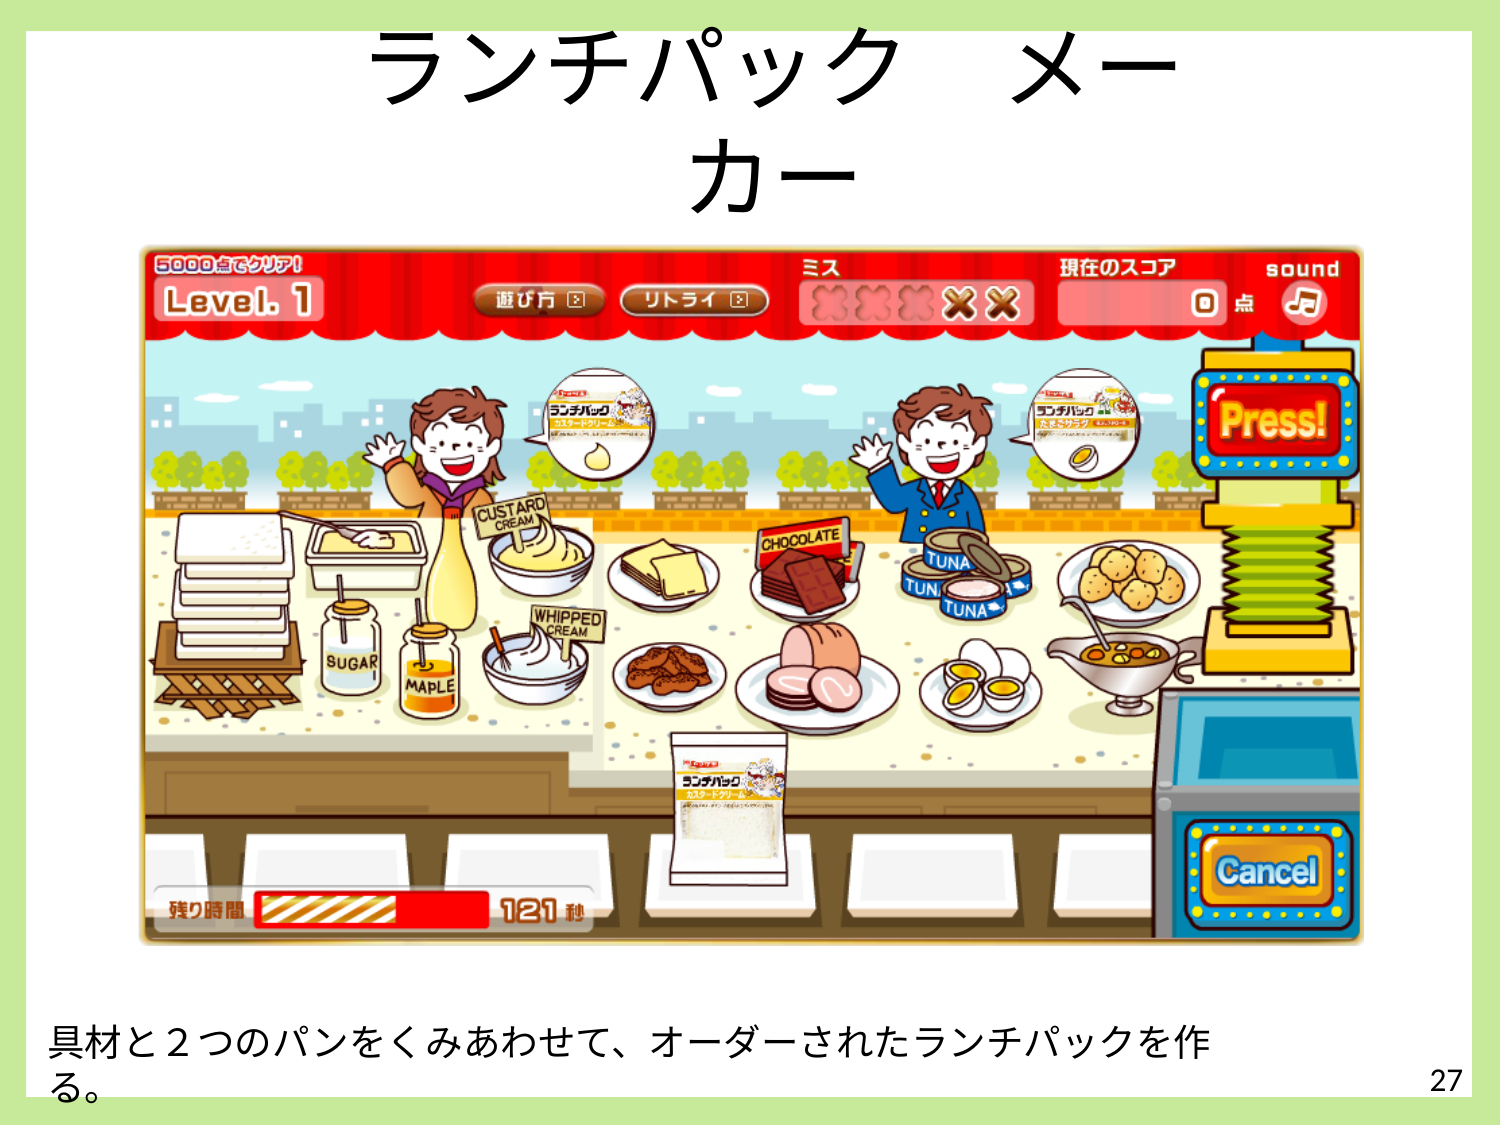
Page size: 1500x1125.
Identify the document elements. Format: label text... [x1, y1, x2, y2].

text_box [0, 0, 1500, 1125]
picture [135, 243, 1365, 946]
title ランチパック メーカー [287, 19, 1258, 221]
text_box 具材と２つのパンをくみあわせて、オーダーされたランチパックを作る。 [32, 1011, 1258, 1117]
slide_number 27 [1258, 1047, 1478, 1108]
text_box [0, 33, 1470, 1125]
